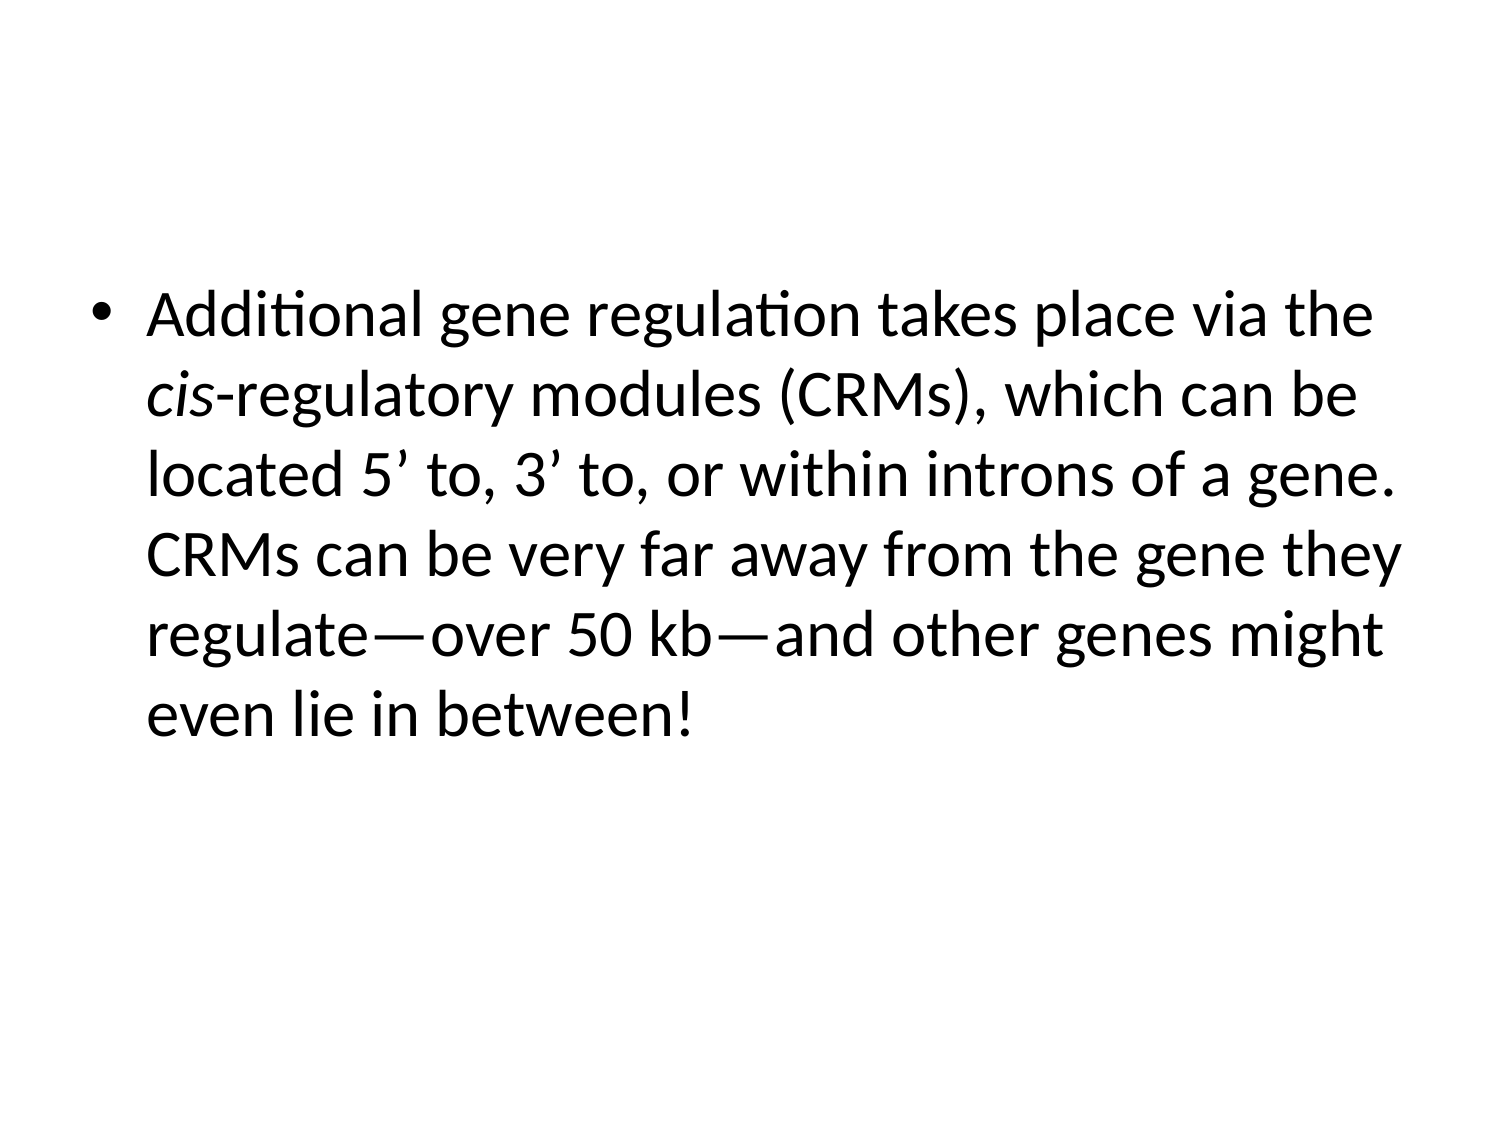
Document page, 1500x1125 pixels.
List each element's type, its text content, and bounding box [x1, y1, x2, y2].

list Additional gene regulation takes place via the cis-regulatory modules (CRMs), which can be located 5’ to, 3’ to, or within introns of a gene. CRMs can be very far away from the gene they regulate—over 50 kb—and other genes might even lie in between! [75, 262, 1425, 1005]
